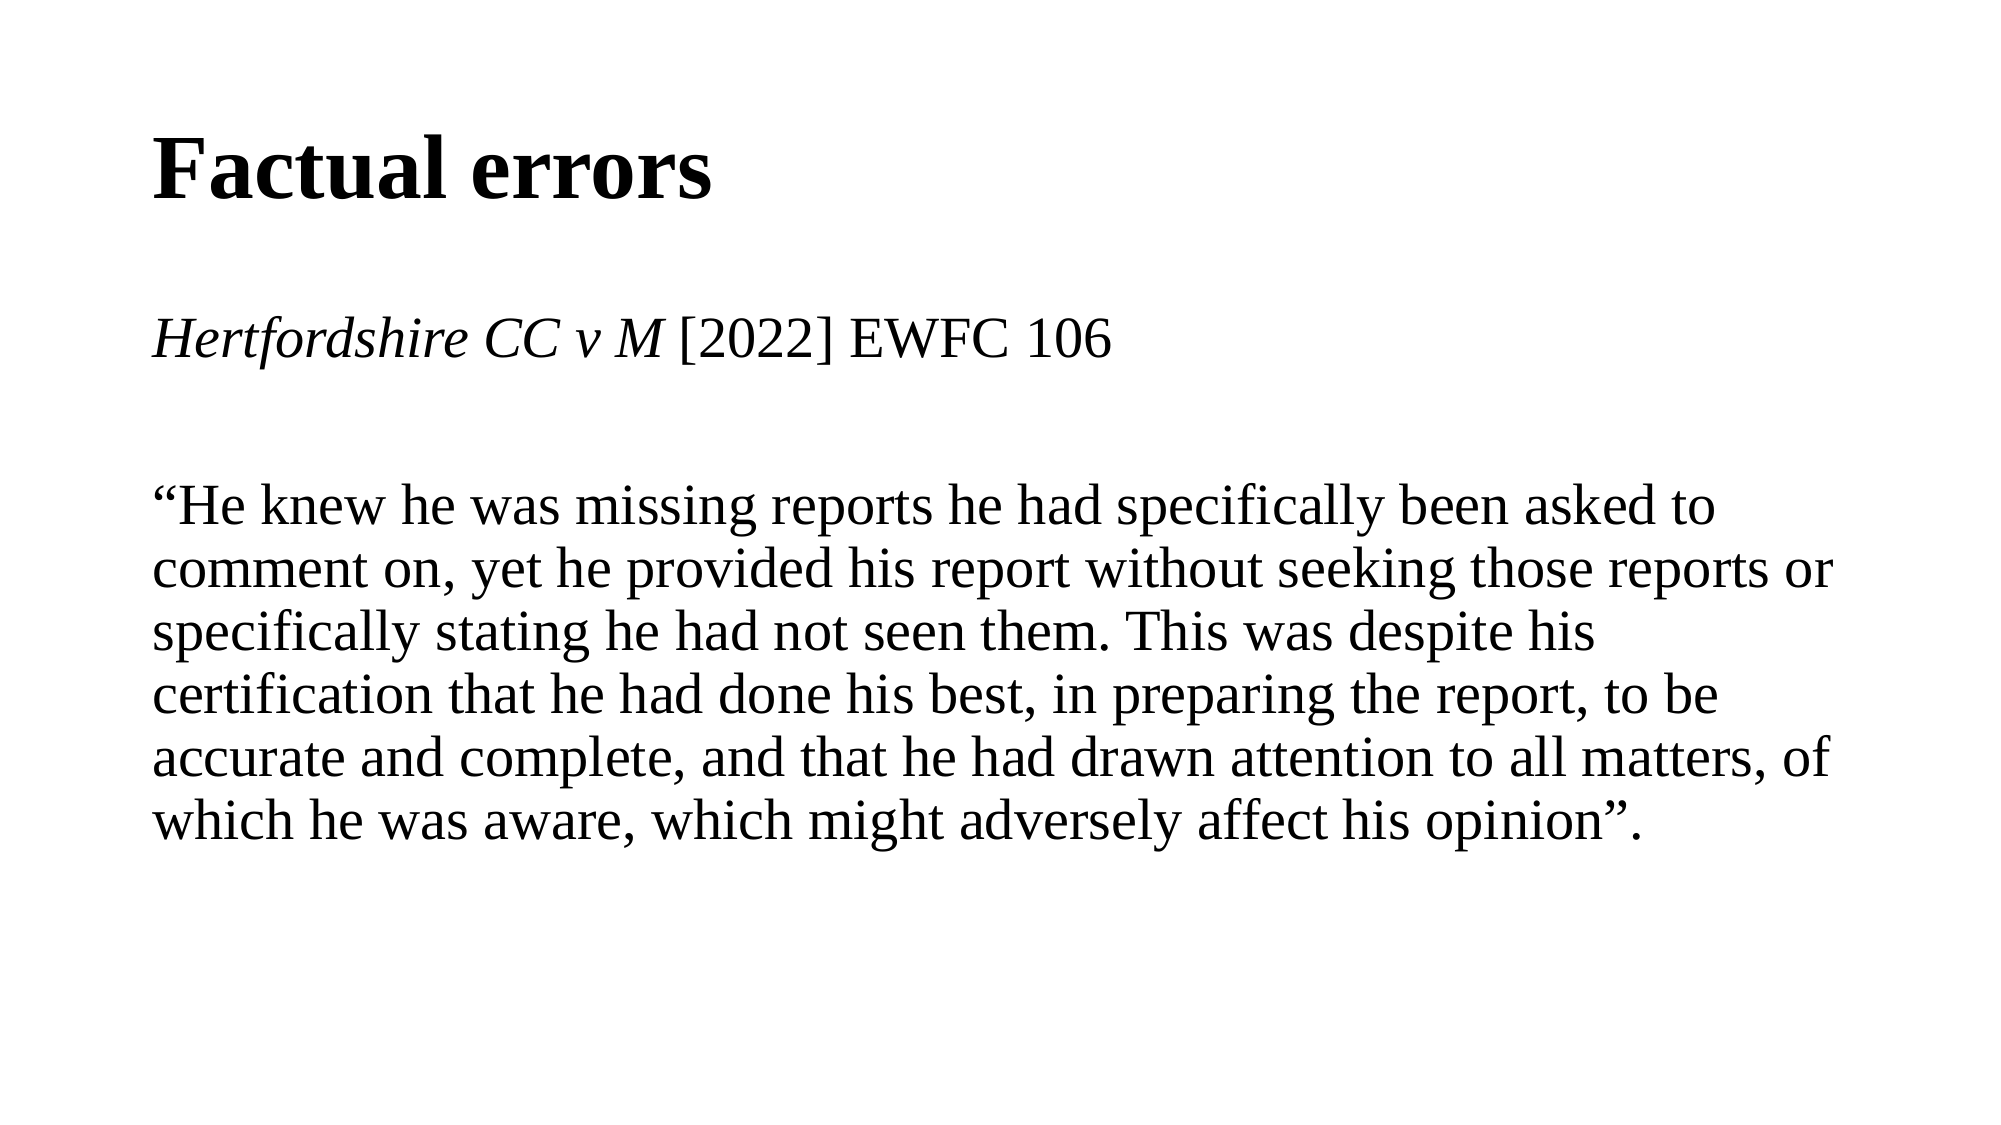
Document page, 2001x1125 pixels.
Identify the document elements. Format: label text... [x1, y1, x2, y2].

list Hertfordshire CC v M [2022] EWFC 106 “He knew he was missing reports he had specifically been asked to comment on, yet he provided his report without seeking those reports or specifically stating he had not seen them. This was despite his certification that he had done his best, in preparing the report, to be accurate and complete, and that he had drawn attention to all matters, of which he was aware, which might adversely affect his opinion”. [137, 299, 1863, 1014]
title Factual errors [137, 59, 1863, 278]
